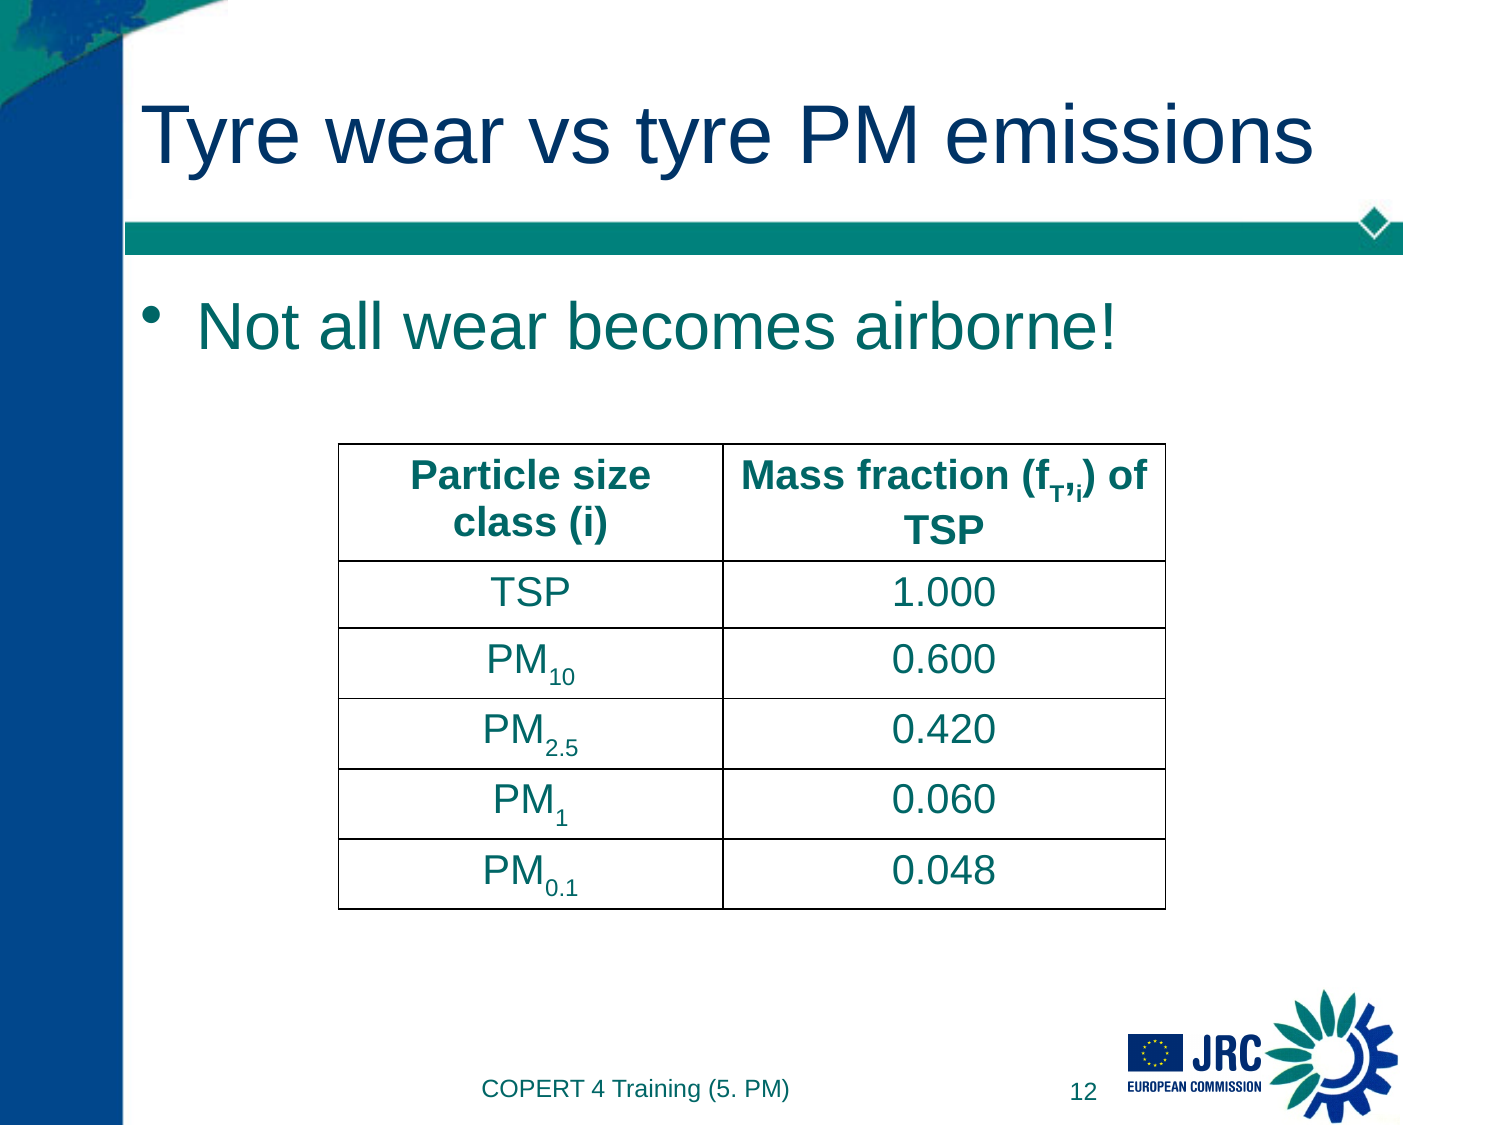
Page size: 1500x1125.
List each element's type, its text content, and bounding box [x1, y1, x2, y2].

table_cell PM0.1 [339, 840, 722, 908]
table_cell TSP [339, 562, 722, 627]
list Not all wear becomes airborne! [124, 274, 1401, 552]
picture [0, 0, 1403, 1125]
title Tyre wear vs tyre PM emissions [124, 33, 1401, 188]
table_header Mass fraction (fT,i) of TSP [724, 445, 1165, 560]
picture [1262, 987, 1400, 1125]
table_cell 0.420 [724, 699, 1165, 768]
table_cell PM1 [339, 770, 722, 838]
table_cell PM2.5 [339, 699, 722, 768]
table_cell 1.000 [724, 562, 1165, 627]
picture [1128, 1034, 1261, 1092]
table_cell 0.060 [724, 770, 1165, 838]
slide_number 12 [987, 1062, 1113, 1113]
table_cell 0.600 [724, 629, 1165, 698]
table_cell 0.048 [724, 840, 1165, 908]
table_header Particle size class (i) [339, 445, 722, 560]
table_cell PM10 [339, 629, 722, 698]
footer COPERT 4 Training (5. PM) [324, 1062, 948, 1110]
